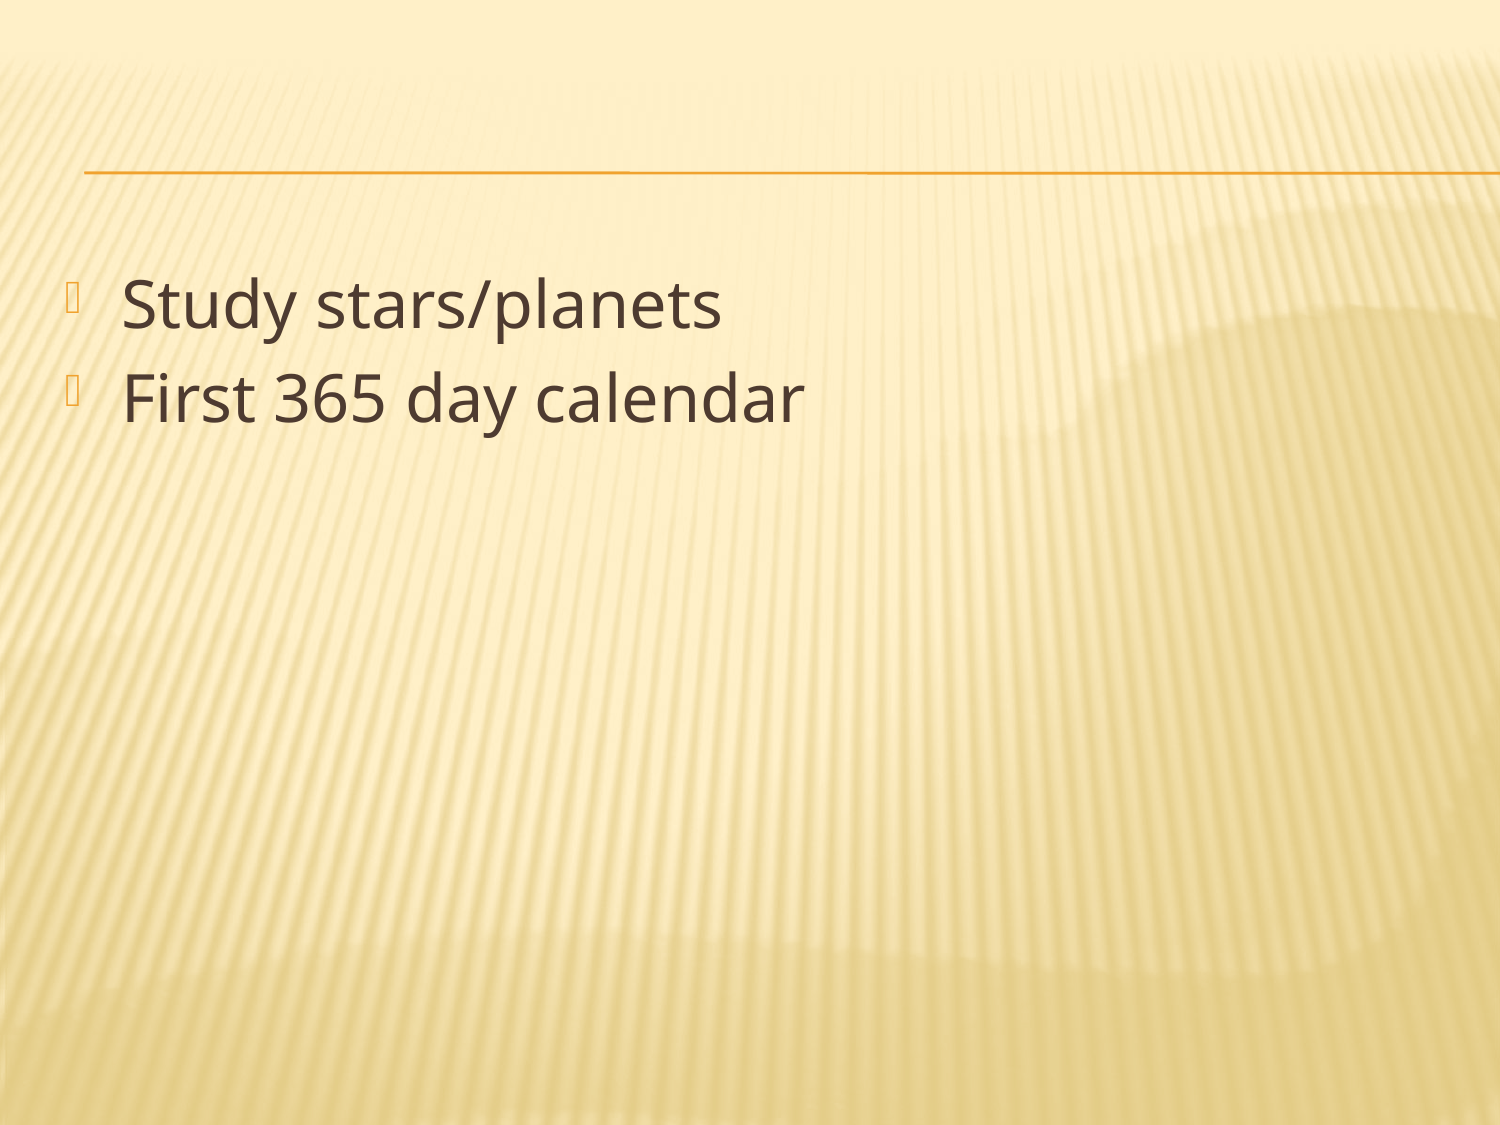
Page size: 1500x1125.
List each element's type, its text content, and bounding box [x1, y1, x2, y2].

list Study stars/planets First 365 day calendar [50, 254, 1475, 998]
